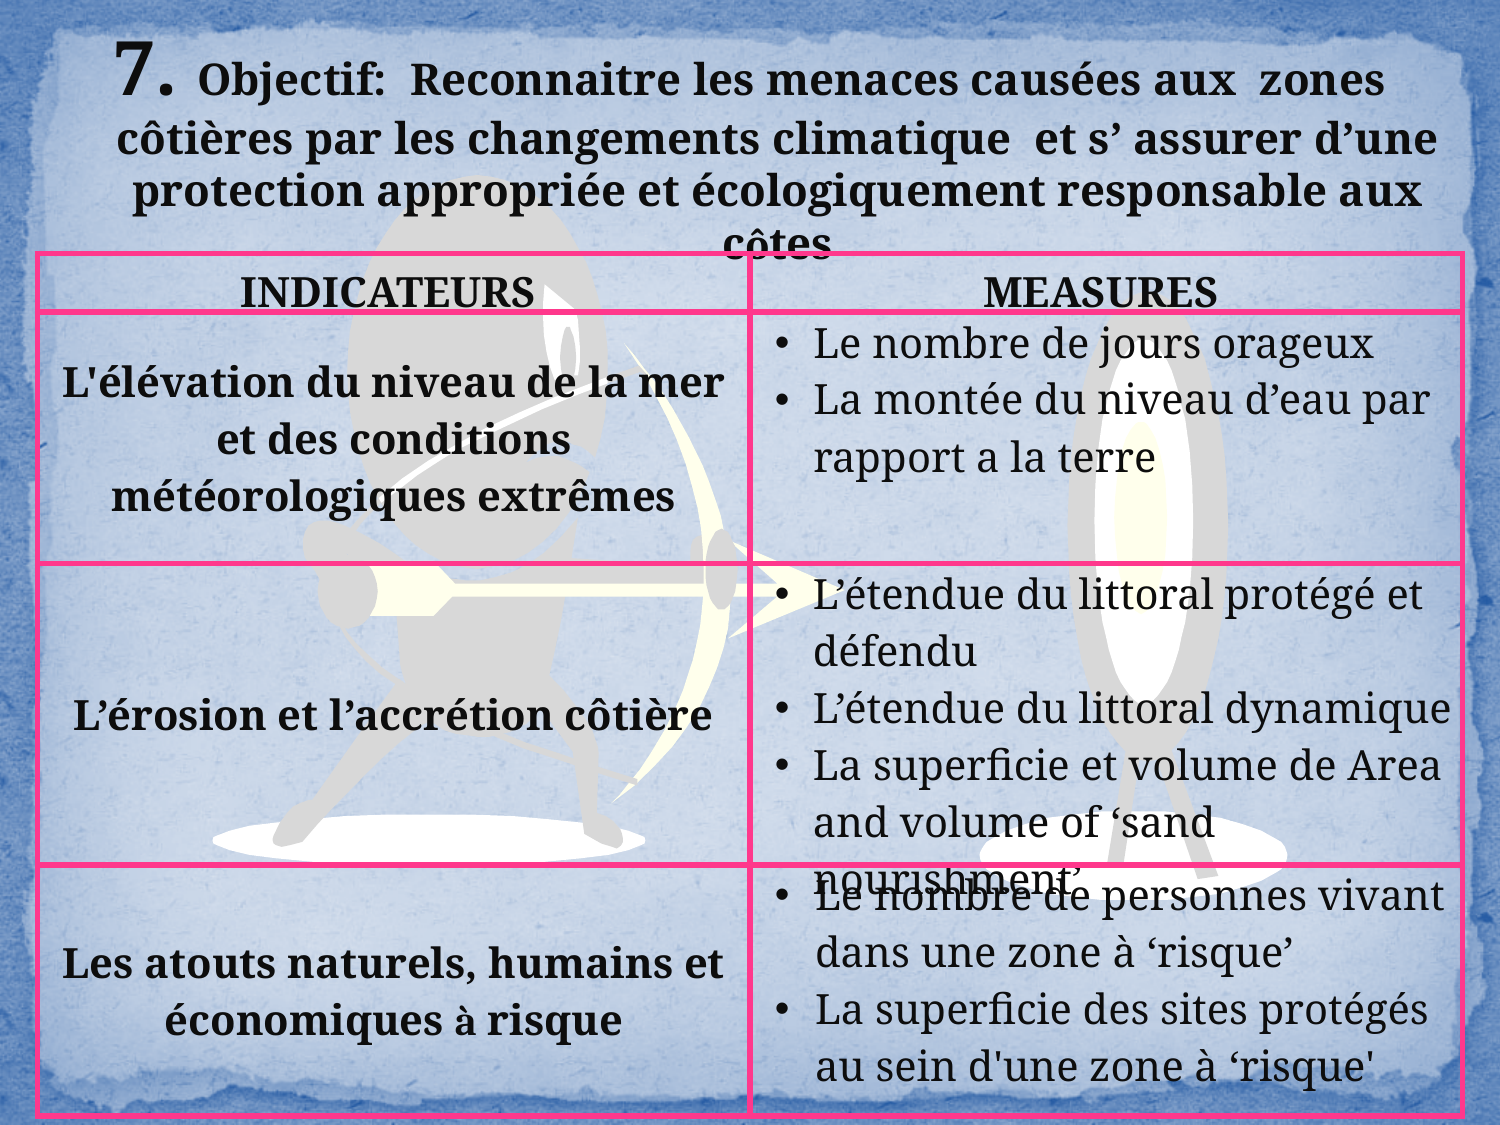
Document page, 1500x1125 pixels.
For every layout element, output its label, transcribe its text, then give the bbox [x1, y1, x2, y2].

table_cell L'élévation du niveau de la mer et des conditions météorologiques extrêmes [40, 315, 207, 561]
table_cell L’érosion et l’accrétion côtière [40, 566, 207, 862]
picture [212, 174, 1288, 901]
table_header INDICATEURS [40, 256, 207, 309]
table_header MEASURES [1291, 256, 1460, 309]
table_cell Les atouts naturels, humains et économiques à risque [40, 868, 747, 1113]
table_cell L’étendue du littoral protégé et défendu L’étendue du littoral dynamique La superficie et volume de Area and volume of ‘sand nourishment’ [1291, 566, 1460, 862]
table_cell Le nombre de personnes vivant dans une zone à ‘risque’ La superficie des sites protégés au sein d'une zone à ‘risque' [753, 868, 1460, 1113]
text_box 7. Objectif: Reconnaitre les menaces causées aux zones côtières par les changements climatique et s’ assurer d’une protection appropriée et écologiquement responsable aux côtes [37, 12, 1463, 251]
table_cell Le nombre de jours orageux La montée du niveau d’eau par rapport a la terre [1291, 315, 1460, 561]
